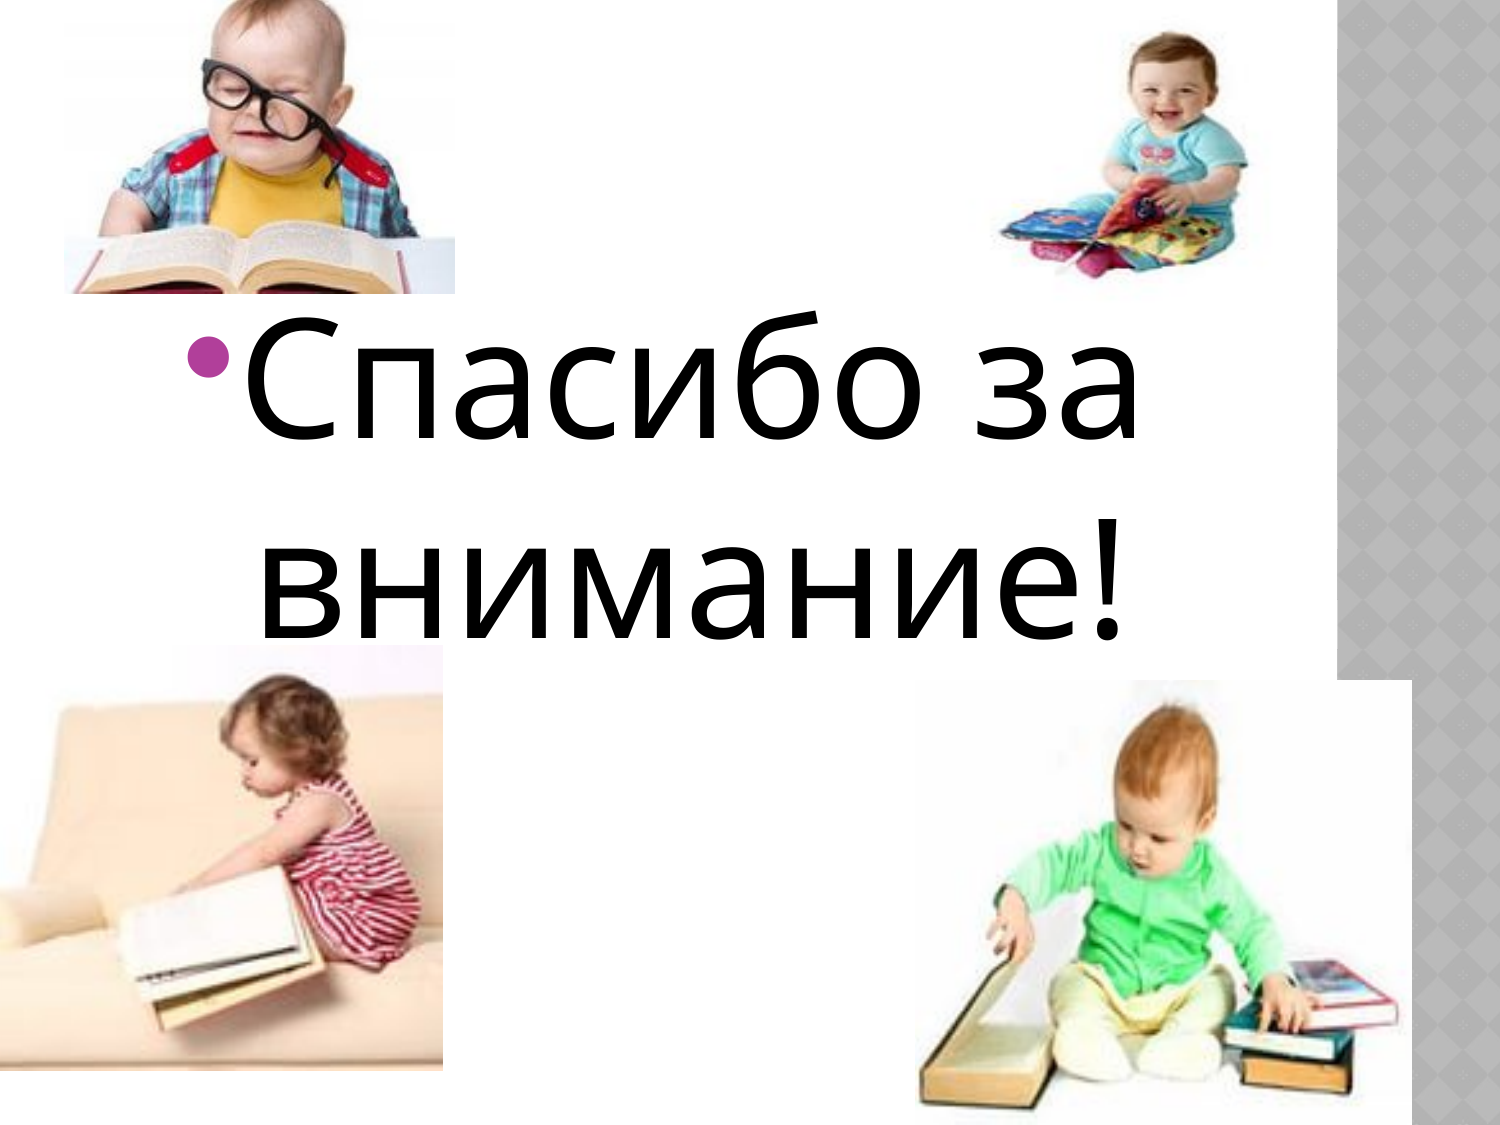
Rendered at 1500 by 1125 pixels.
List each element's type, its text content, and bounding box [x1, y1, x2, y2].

picture [64, 0, 456, 294]
picture [926, 0, 1330, 313]
picture [0, 644, 444, 1071]
picture [914, 680, 1412, 1125]
list Спасибо за внимание! [75, 264, 1263, 1059]
